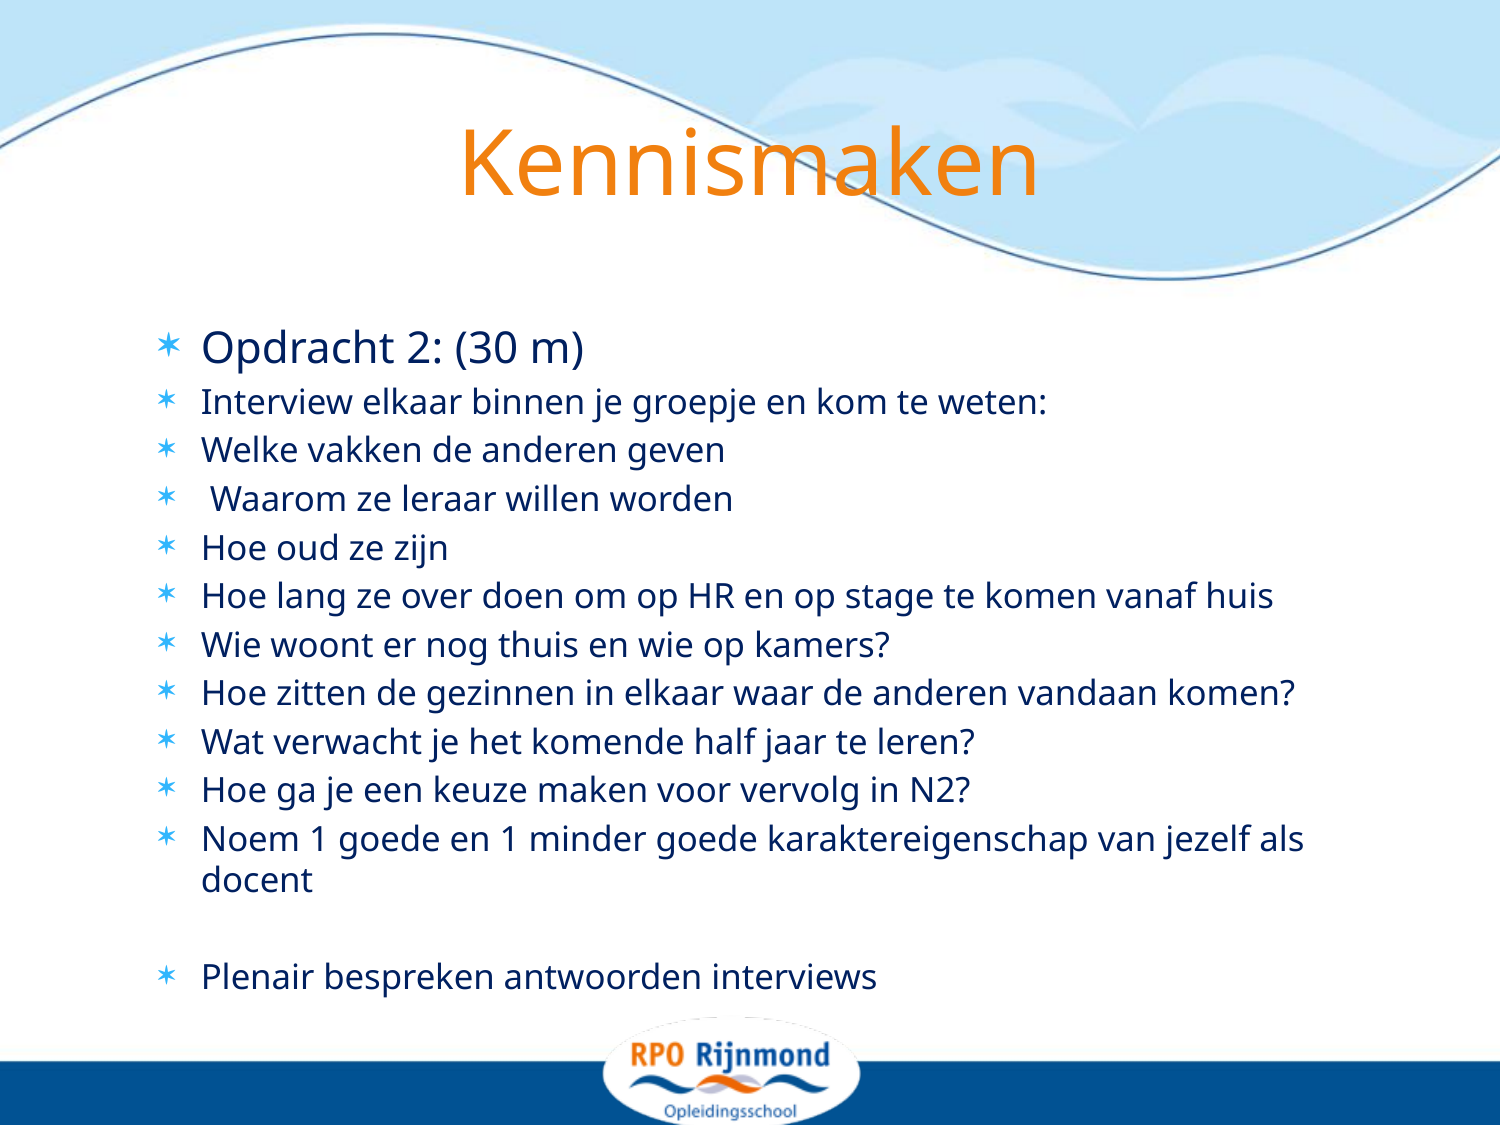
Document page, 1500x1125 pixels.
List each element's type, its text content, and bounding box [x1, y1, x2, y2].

title Kennismaken [75, 55, 1425, 261]
picture [0, 0, 1500, 1125]
list Opdracht 2: (30 m) Interview elkaar binnen je groepje en kom te weten: Welke vakken de anderen geven Waarom ze leraar willen worden Hoe oud ze zijn Hoe lang ze over doen om op HR en op stage te komen vanaf huis Wie woont er nog thuis en wie op kamers? Hoe zitten de gezinnen in elkaar waar de anderen vandaan komen? Wat verwacht je het komende half jaar te leren? Hoe ga je een keuze maken voor vervolg in N2? Noem 1 goede en 1 minder goede karaktereigenschap van jezelf als docent Plenair bespreken antwoorden interviews [143, 312, 1359, 1005]
